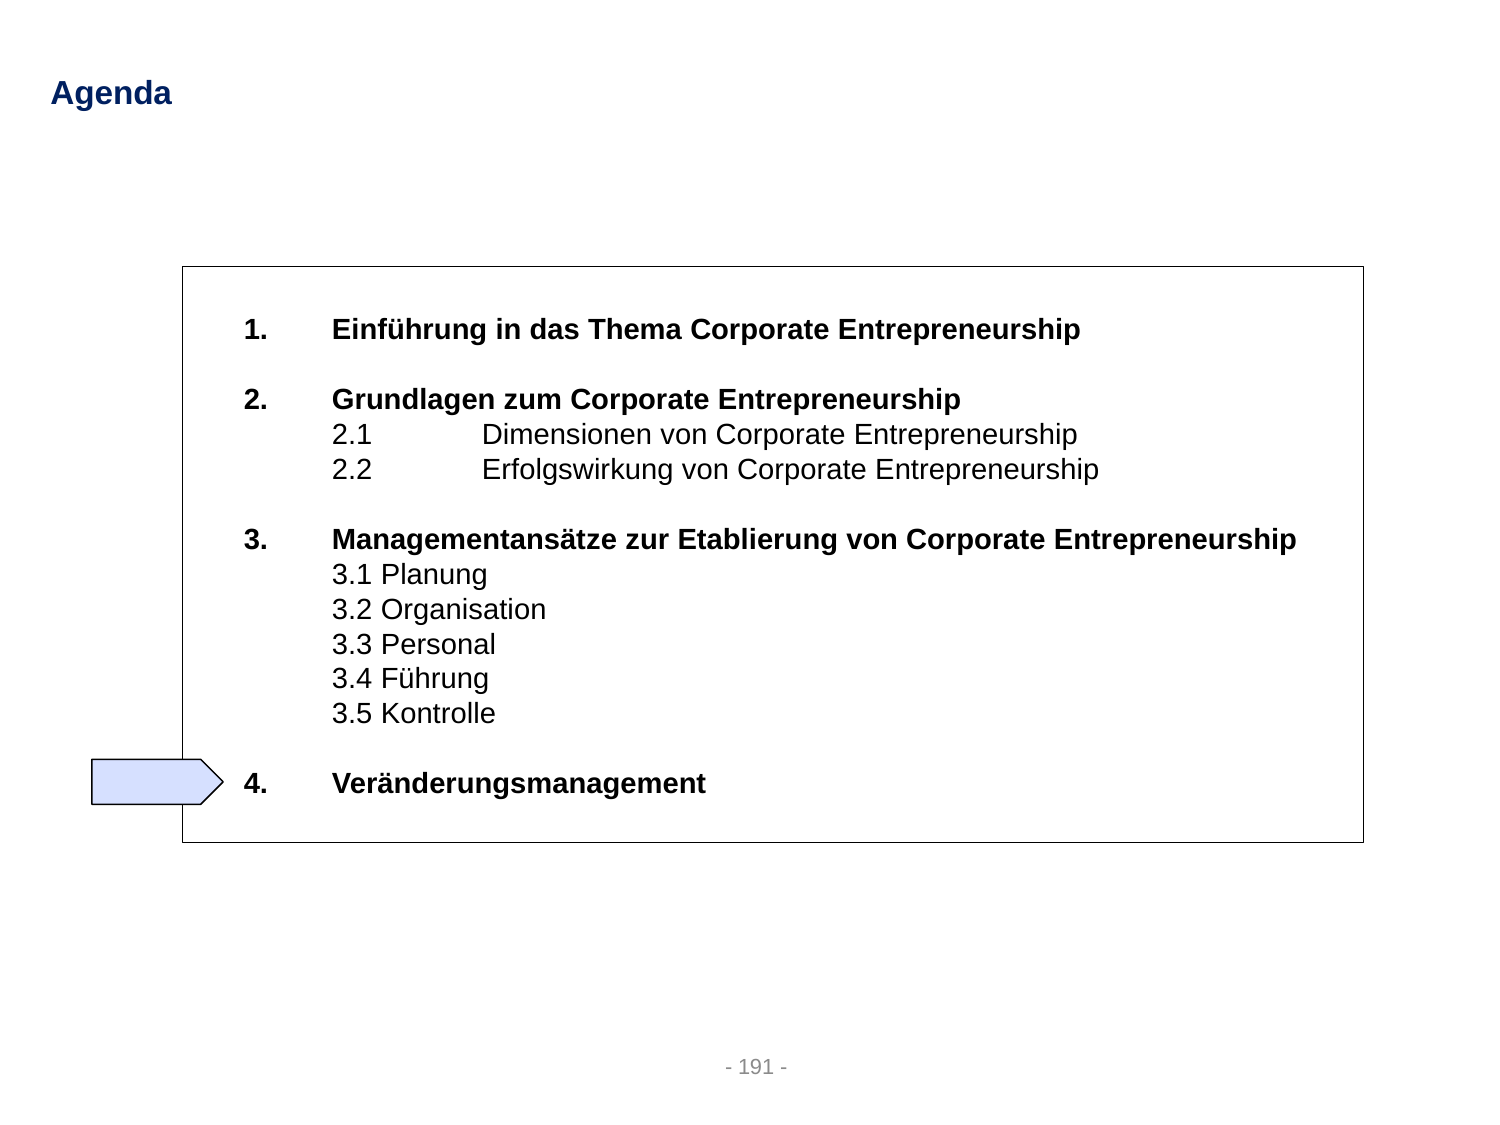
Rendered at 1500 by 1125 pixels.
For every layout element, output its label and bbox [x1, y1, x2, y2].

text_box [35, 63, 1433, 119]
text_box [91, 266, 1364, 842]
slide_number [599, 1045, 913, 1093]
